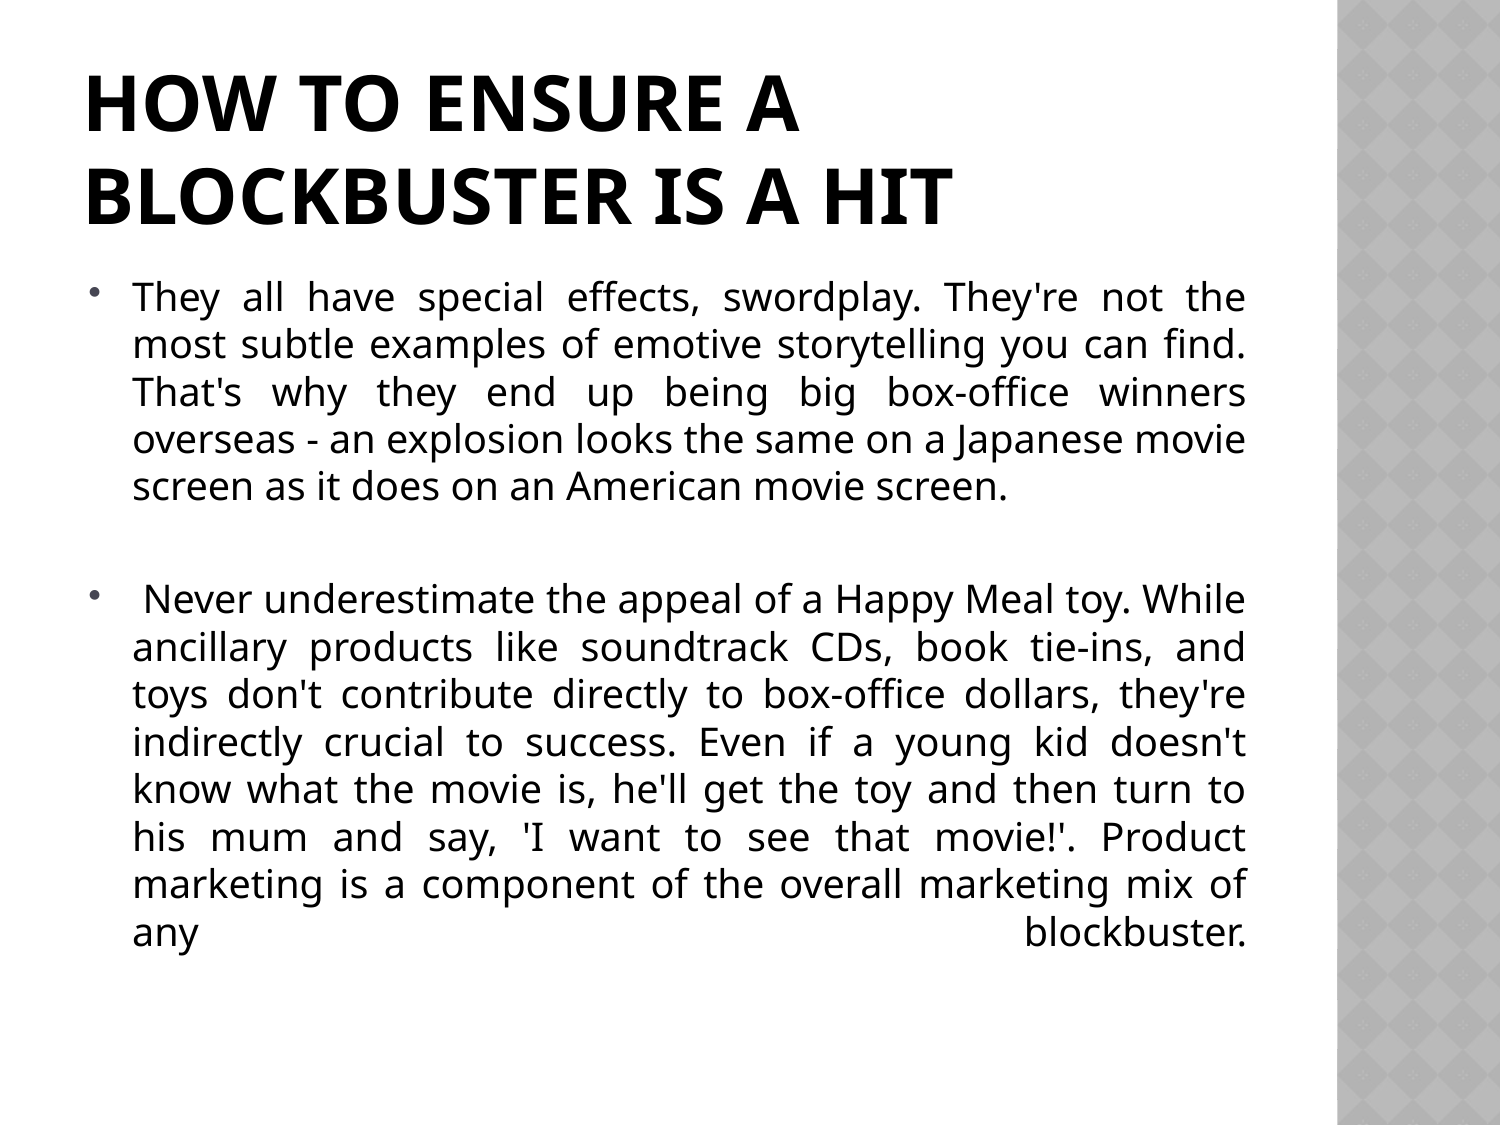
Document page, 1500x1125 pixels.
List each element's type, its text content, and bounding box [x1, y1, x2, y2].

title How to ensure a blockbuster is a hit [75, 52, 1263, 240]
list They all have special effects, swordplay. They're not the most subtle examples of emotive storytelling you can find. That's why they end up being big box-office winners overseas - an explosion looks the same on a Japanese movie screen as it does on an American movie screen. Never underestimate the appeal of a Happy Meal toy. While ancillary products like soundtrack CDs, book tie-ins, and toys don't contribute directly to box-office dollars, they're indirectly crucial to success. Even if a young kid doesn't know what the movie is, he'll get the toy and then turn to his mum and say, 'I want to see that movie!'. Product marketing is a component of the overall marketing mix of any blockbuster. [75, 264, 1263, 1059]
